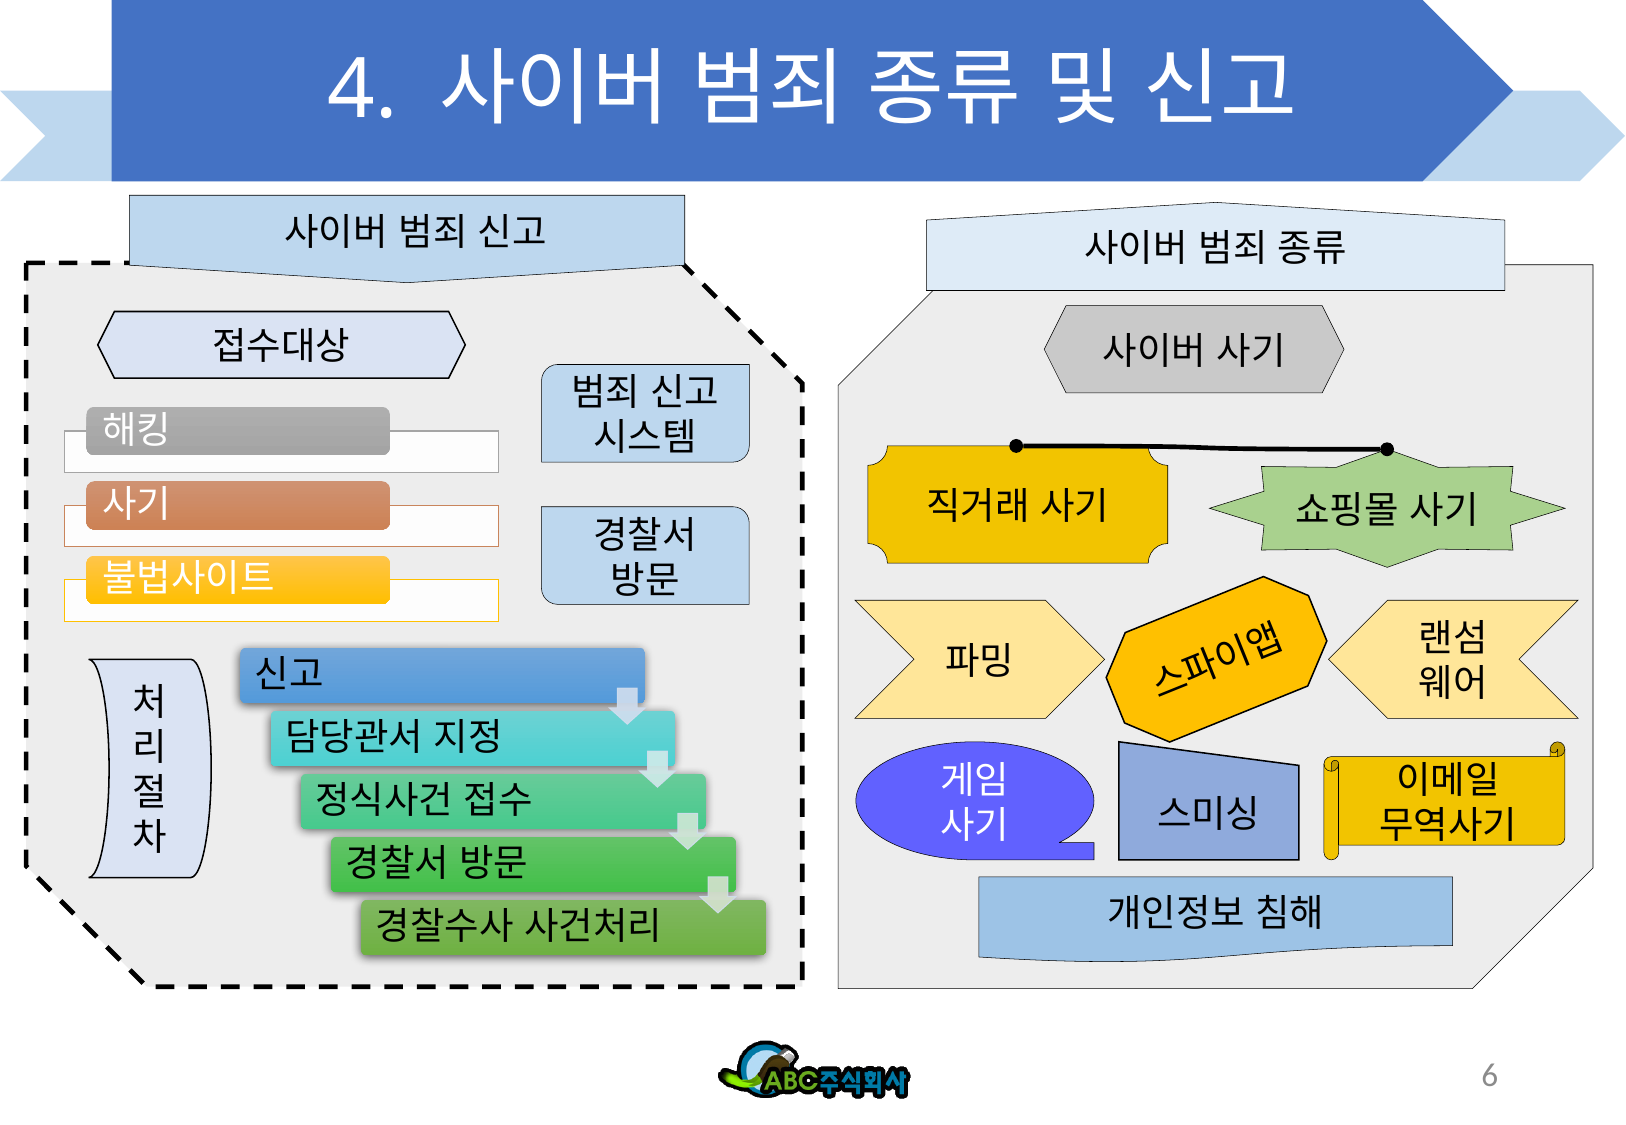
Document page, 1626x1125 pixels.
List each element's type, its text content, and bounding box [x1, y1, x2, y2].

text_box 처리 절차 [88, 658, 213, 879]
text_box 경찰서 방문 [540, 505, 751, 606]
text_box 랜섬웨어 [1326, 599, 1581, 720]
text_box 사이버 사기 [1043, 304, 1199, 394]
text_box 범죄 신고 시스템 [540, 362, 751, 464]
slide_number 6 [1147, 1042, 1514, 1103]
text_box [240, 647, 767, 956]
text_box 파밍 [852, 599, 1107, 720]
text_box 이메일 무역사기 [1322, 740, 1566, 861]
text_box [25, 261, 804, 988]
text_box 직거래 사기 [866, 444, 1169, 565]
text_box 쇼핑몰 사기 [1205, 450, 1569, 569]
text_box [925, 201, 1506, 292]
text_box 사이버 사기 [1204, 304, 1346, 394]
text_box 개인정보 침해 [977, 875, 1454, 963]
title 4. 사이버 범죄 종류 및 신고 [0, 0, 1625, 182]
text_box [64, 397, 499, 631]
text_box 사이버 범죄 신고 [128, 194, 686, 284]
text_box 스파이앱 [1106, 576, 1327, 743]
text_box 게임 사기 [854, 740, 1096, 861]
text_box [1199, 262, 1204, 633]
text_box 스미싱 [1118, 741, 1299, 860]
text_box 접수대상 [96, 310, 467, 380]
text_box [837, 263, 1595, 990]
text_box 사이버 범죄 종류 [1069, 216, 1362, 276]
picture [709, 1034, 916, 1103]
